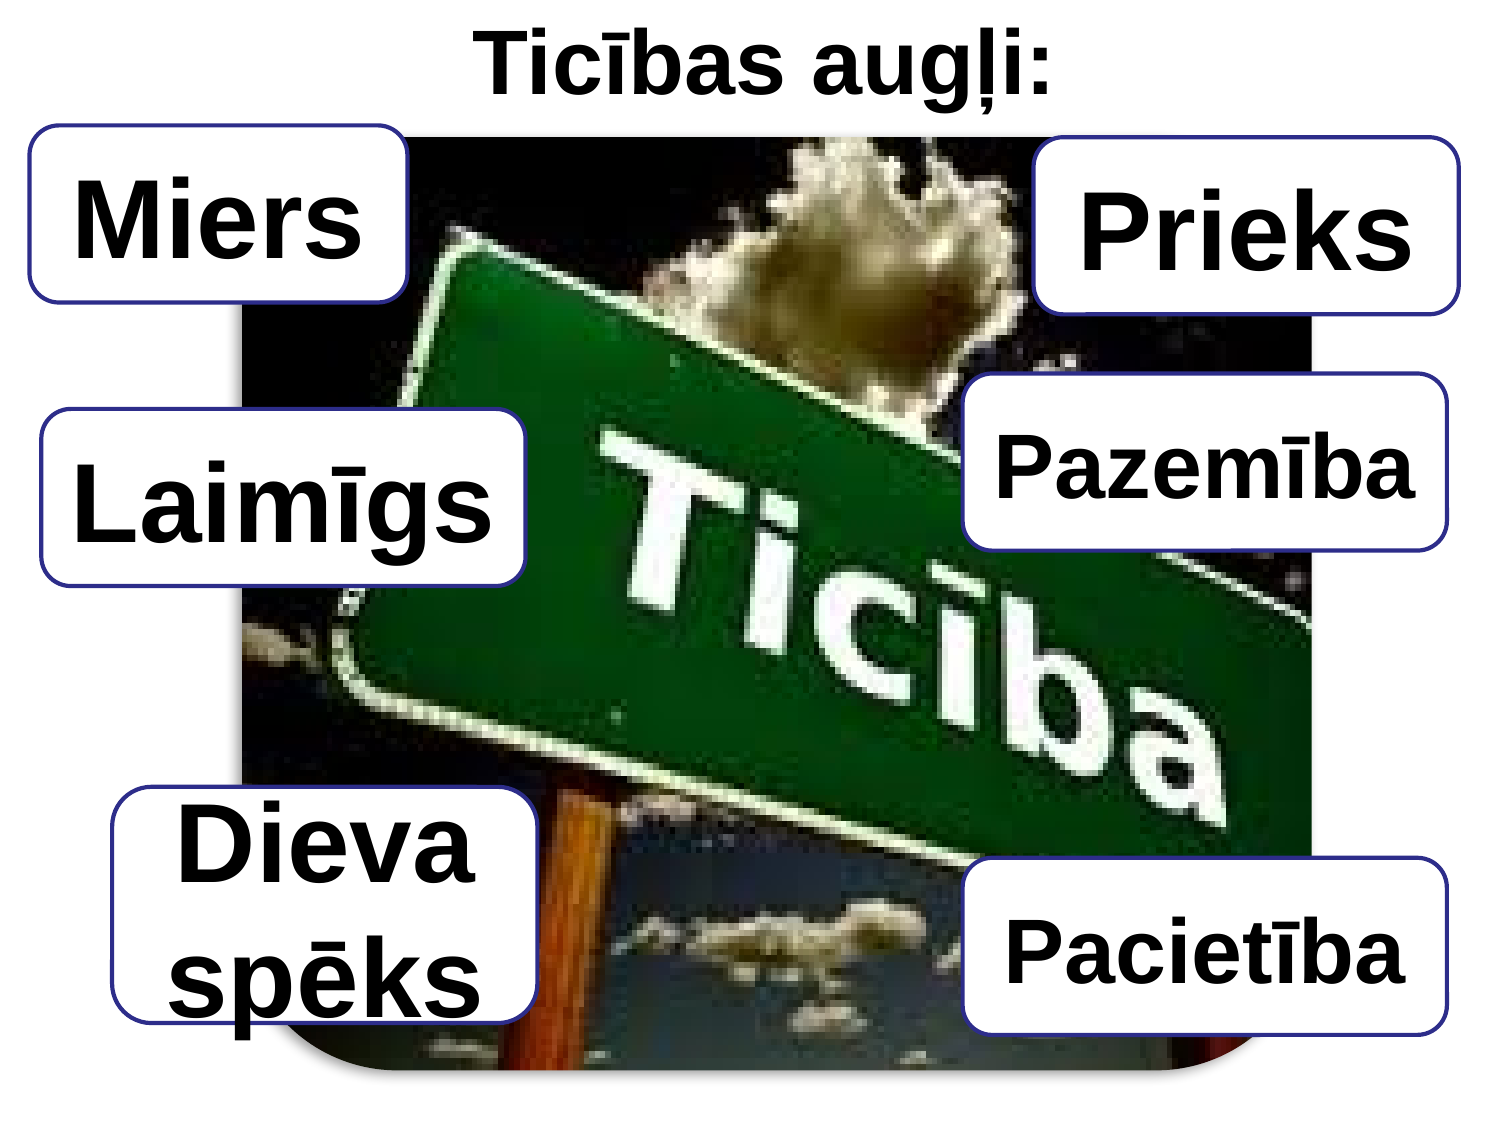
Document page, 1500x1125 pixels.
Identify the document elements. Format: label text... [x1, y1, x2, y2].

picture [241, 136, 1312, 1071]
text_box Dieva spēks [109, 784, 236, 1026]
text_box Pacietība [1316, 855, 1450, 1037]
text_box Pazemība [1316, 371, 1450, 553]
text_box Ticības augļi: [29, 0, 1500, 90]
text_box Miers [27, 123, 403, 305]
text_box Prieks [1309, 135, 1461, 317]
text_box Laimīgs [39, 406, 236, 589]
